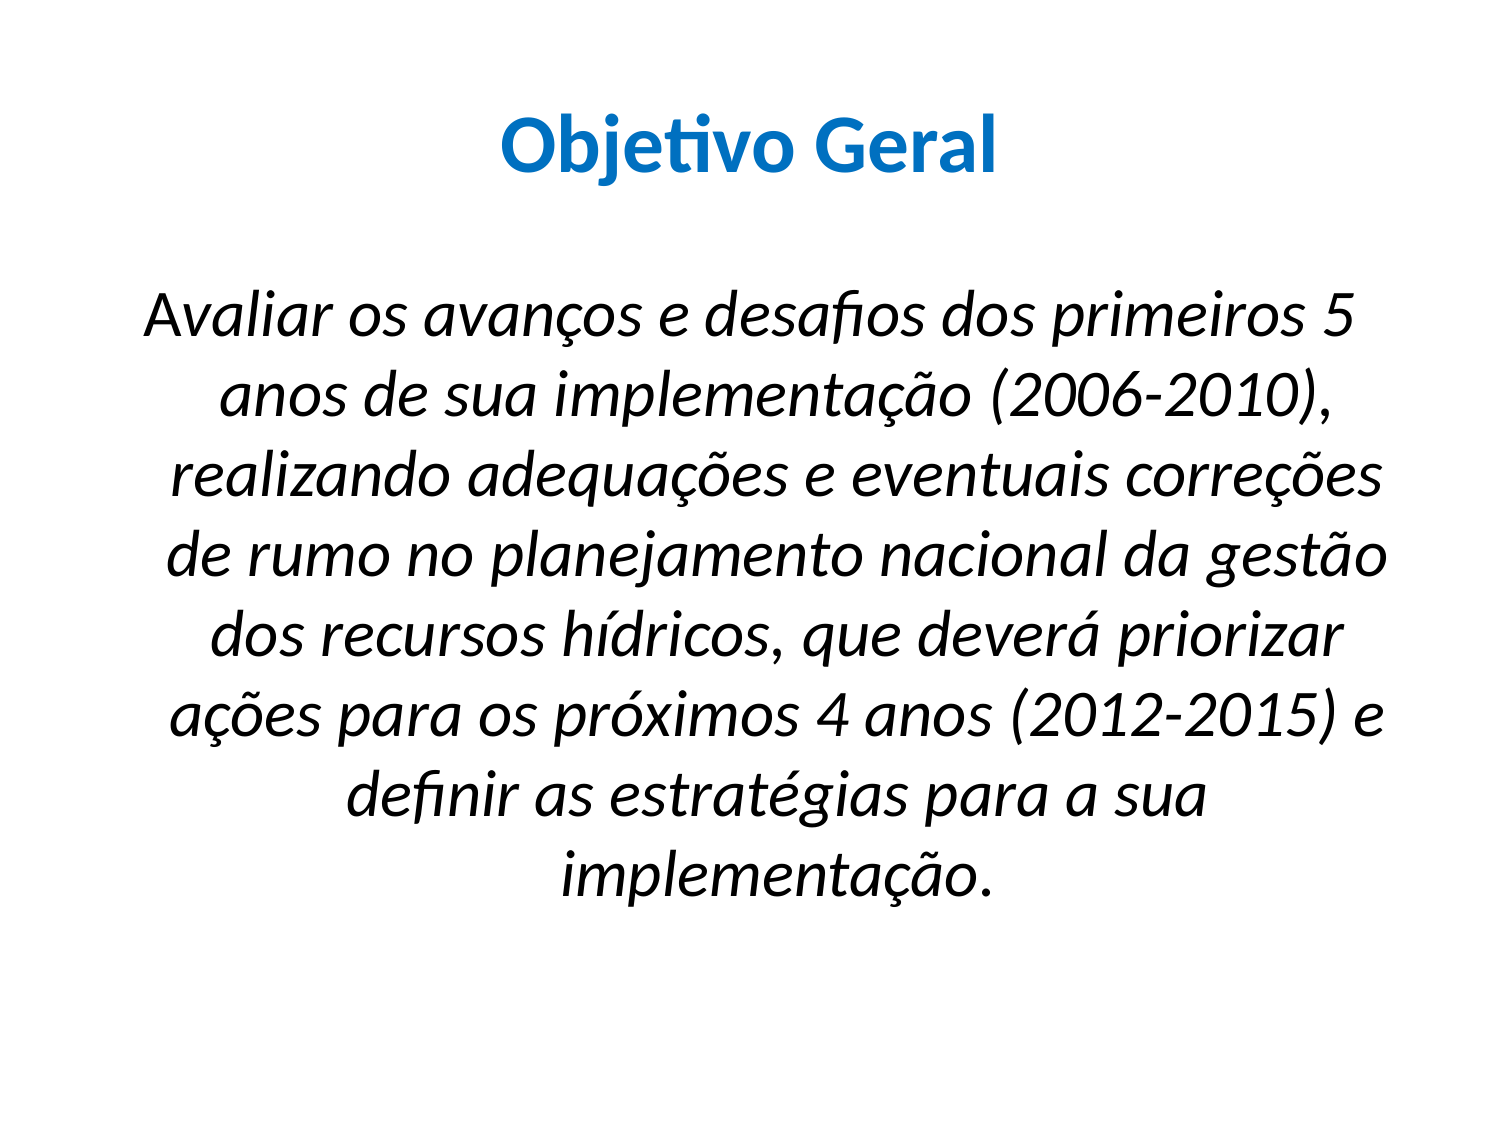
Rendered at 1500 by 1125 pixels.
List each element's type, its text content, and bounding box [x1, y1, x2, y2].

list Avaliar os avanços e desafios dos primeiros 5 anos de sua implementação (2006-2010), realizando adequações e eventuais correções de rumo no planejamento nacional da gestão dos recursos hídricos, que deverá priorizar ações para os próximos 4 anos (2012-2015) e definir as estratégias para a sua implementação. [75, 262, 1425, 1005]
title Objetivo Geral [75, 45, 1425, 233]
